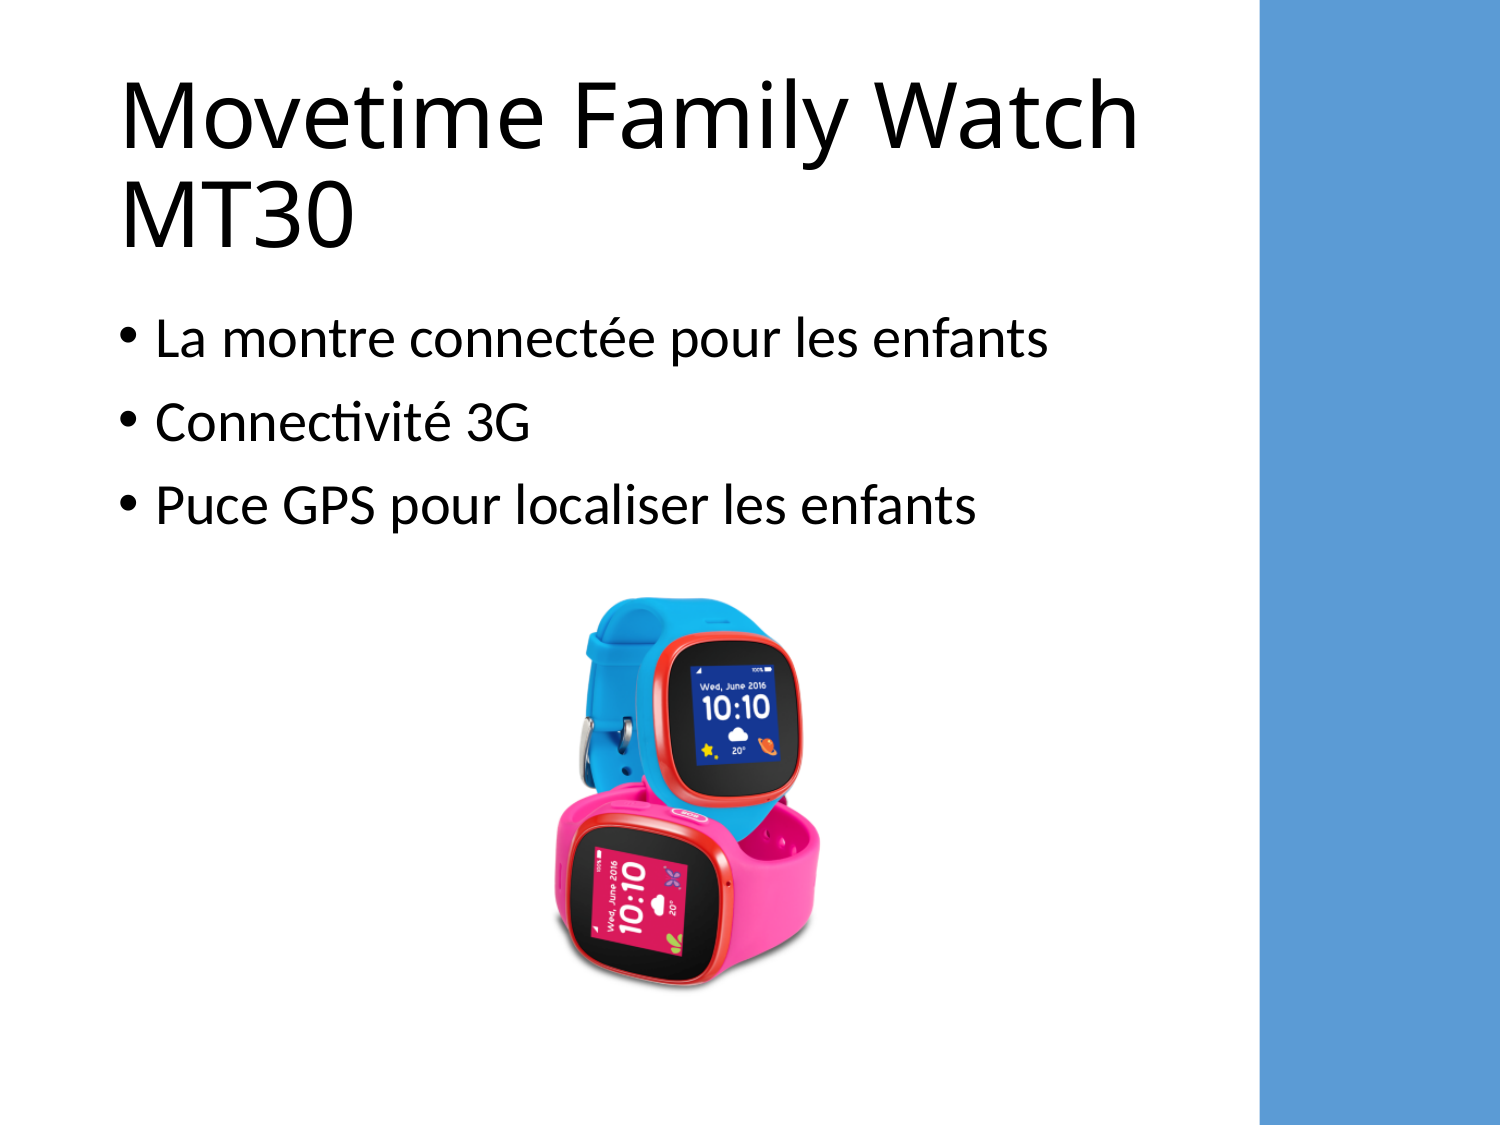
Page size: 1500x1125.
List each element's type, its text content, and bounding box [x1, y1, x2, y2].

list La montre connectée pour les enfants Connectivité 3G Puce GPS pour localiser les enfants [103, 299, 1397, 1014]
title Movetime Family Watch MT30 [103, 59, 1397, 278]
picture [339, 571, 1030, 1007]
